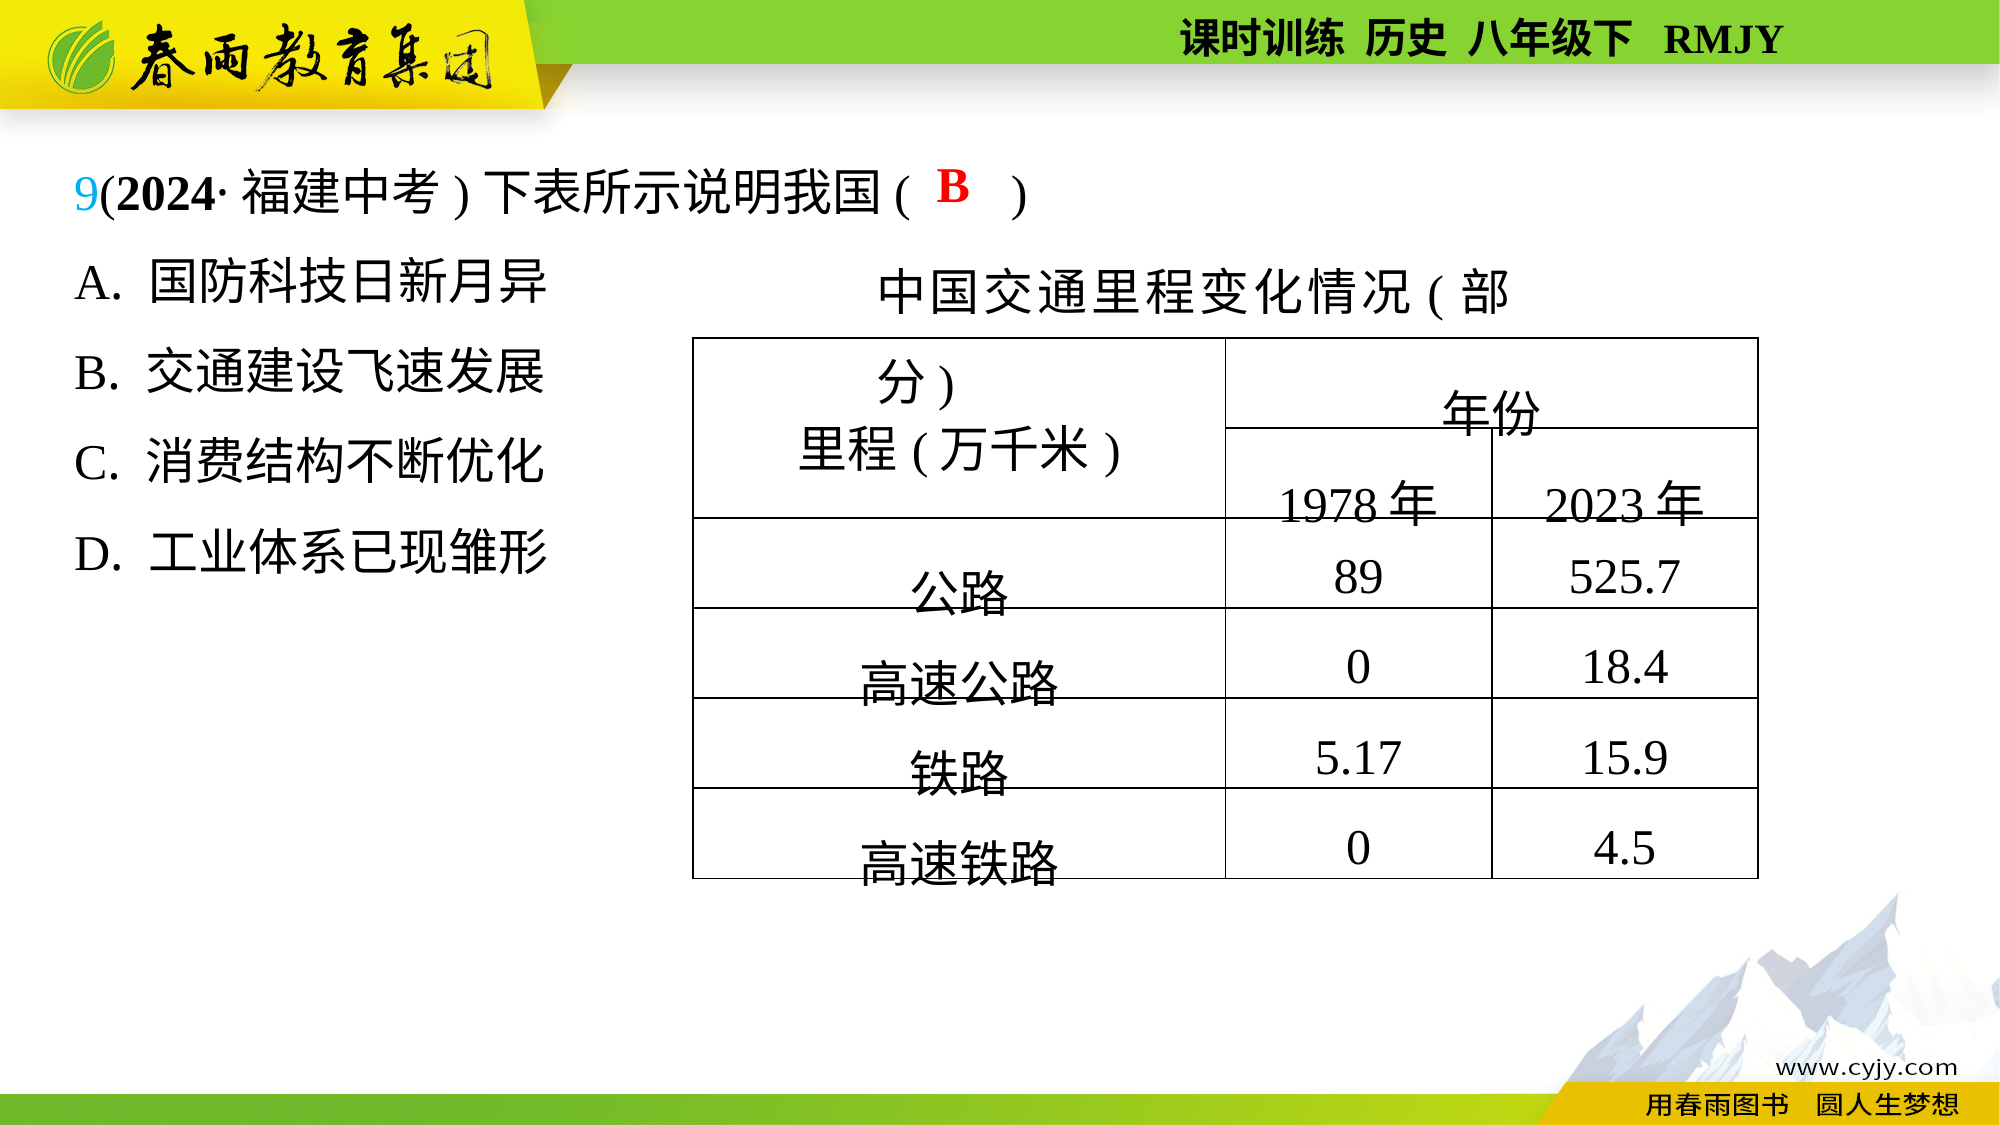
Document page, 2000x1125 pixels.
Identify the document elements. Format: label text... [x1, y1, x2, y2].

picture [0, 0, 2000, 1125]
table_cell 0 [1226, 789, 1491, 878]
table_header 年份 [1226, 339, 1757, 427]
table_cell 高速铁路 [694, 789, 1225, 878]
table_cell 高速公路 [694, 609, 1225, 697]
table_cell 5.17 [1226, 699, 1491, 787]
table_cell 0 [1226, 609, 1491, 697]
list 9(2024·福建中考)下表所示说明我国( ) A. 国防科技日新月异 B. 交通建设飞速发展 C. 消费结构不断优化 D. 工业体系已现雏形 [59, 122, 1944, 592]
table_cell 1978年 [1226, 429, 1491, 517]
table_header 里程(万千米) [694, 339, 1225, 517]
table_cell 18.4 [1493, 609, 1757, 697]
table_cell 2023年 [1493, 429, 1757, 517]
table_cell 15.9 [1493, 699, 1757, 787]
text_box 中国交通里程变化情况(部分) [861, 222, 1525, 328]
table_cell 4.5 [1493, 789, 1757, 878]
text_box B [921, 144, 985, 220]
table_cell 铁路 [694, 699, 1225, 787]
table_cell 公路 [694, 519, 1225, 607]
table_cell 525.7 [1493, 519, 1757, 607]
table_cell 89 [1226, 519, 1491, 607]
